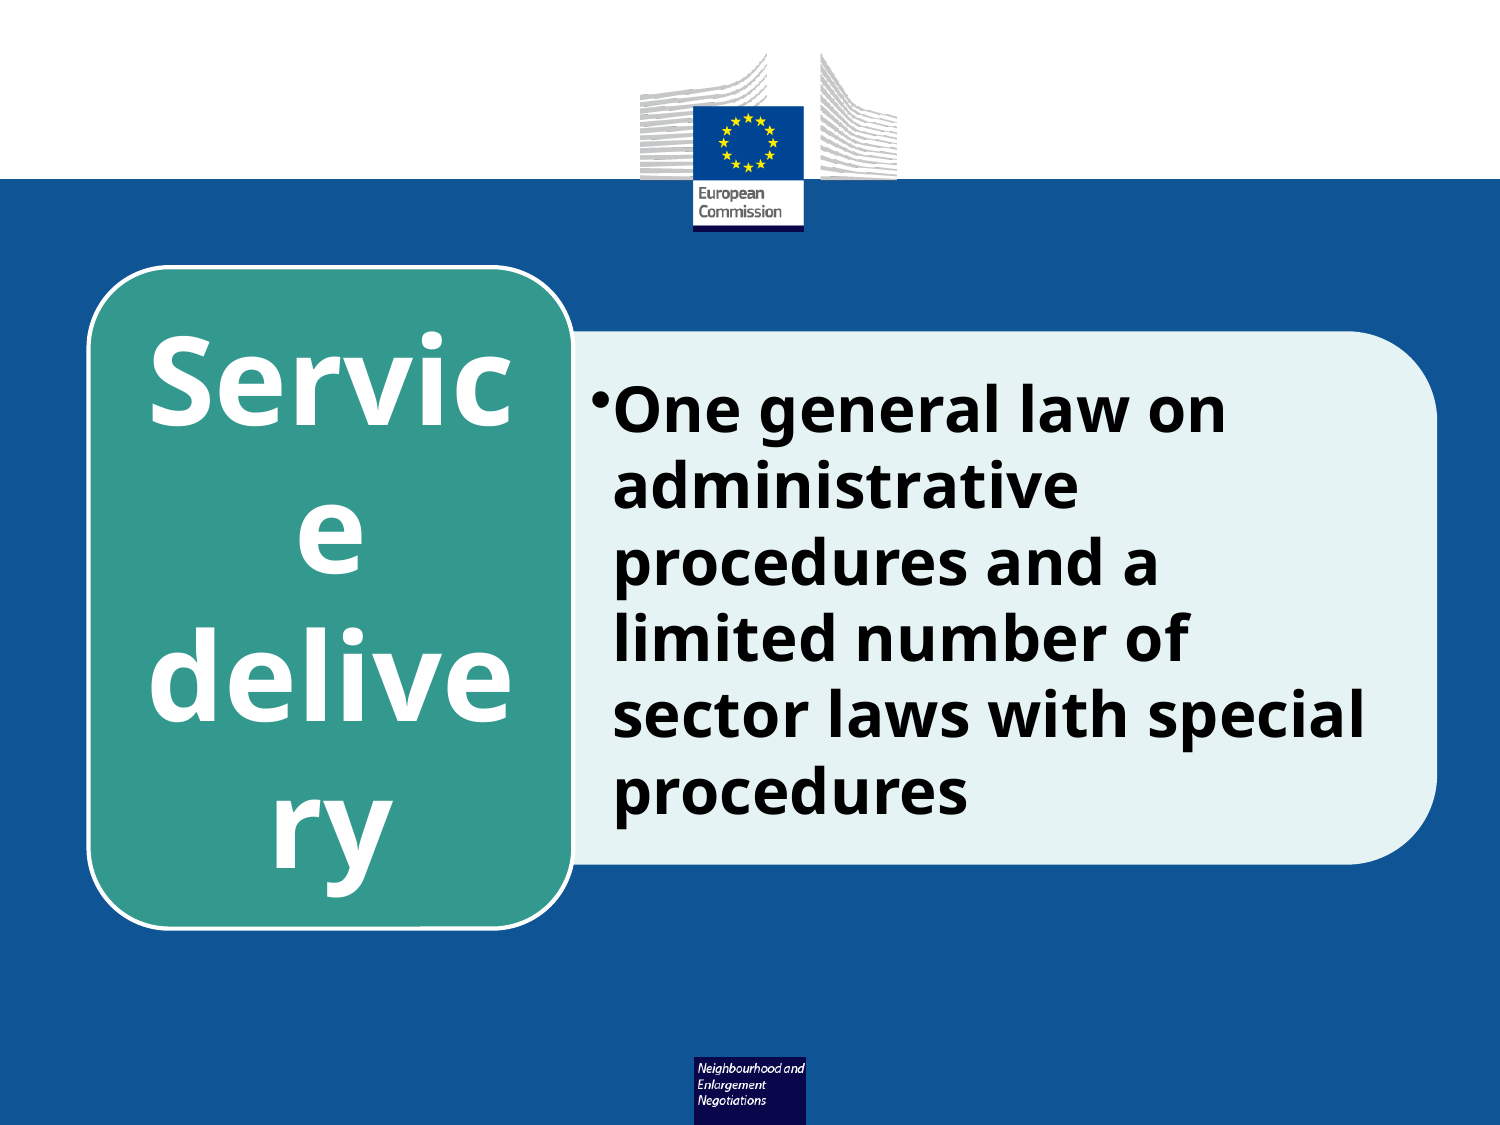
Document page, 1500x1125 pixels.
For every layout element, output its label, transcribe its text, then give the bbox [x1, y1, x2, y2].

title Key Principles impacting twinning projects [17, 18, 1378, 162]
picture [694, 1057, 806, 1125]
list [88, 266, 1436, 929]
picture [598, 162, 897, 266]
